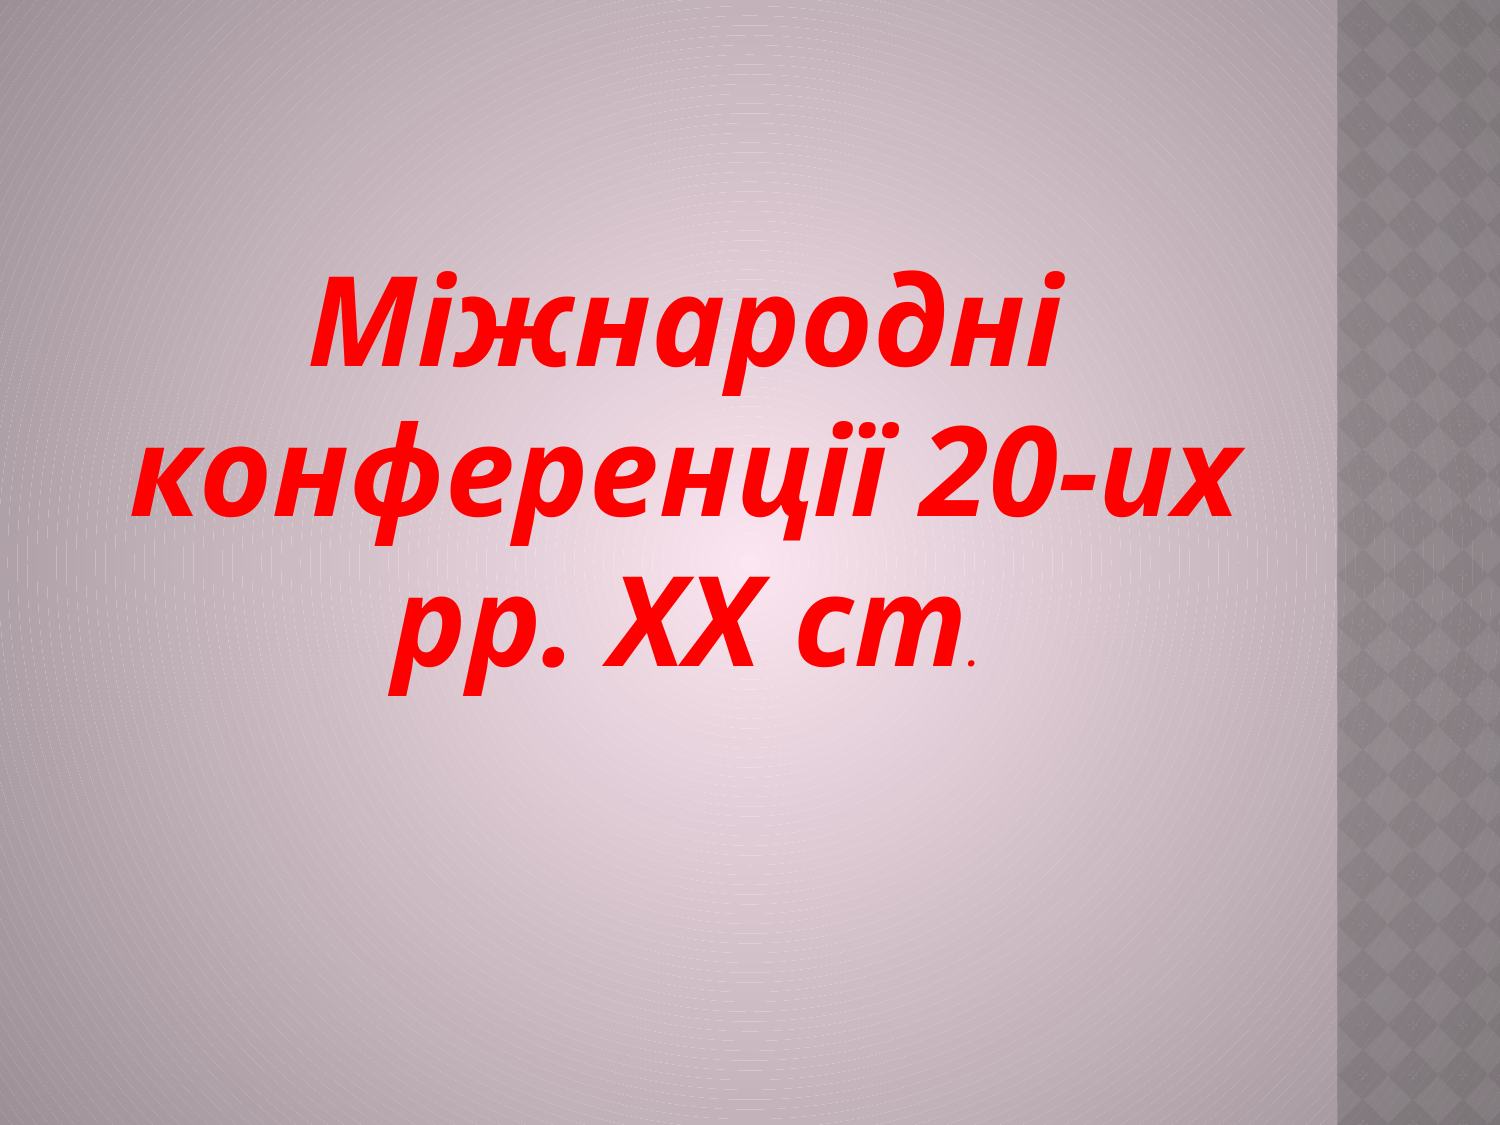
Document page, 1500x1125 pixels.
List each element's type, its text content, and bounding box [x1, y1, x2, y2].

text_box Міжнародні конференції 20-их рр. ХХ ст. [105, 234, 1266, 700]
